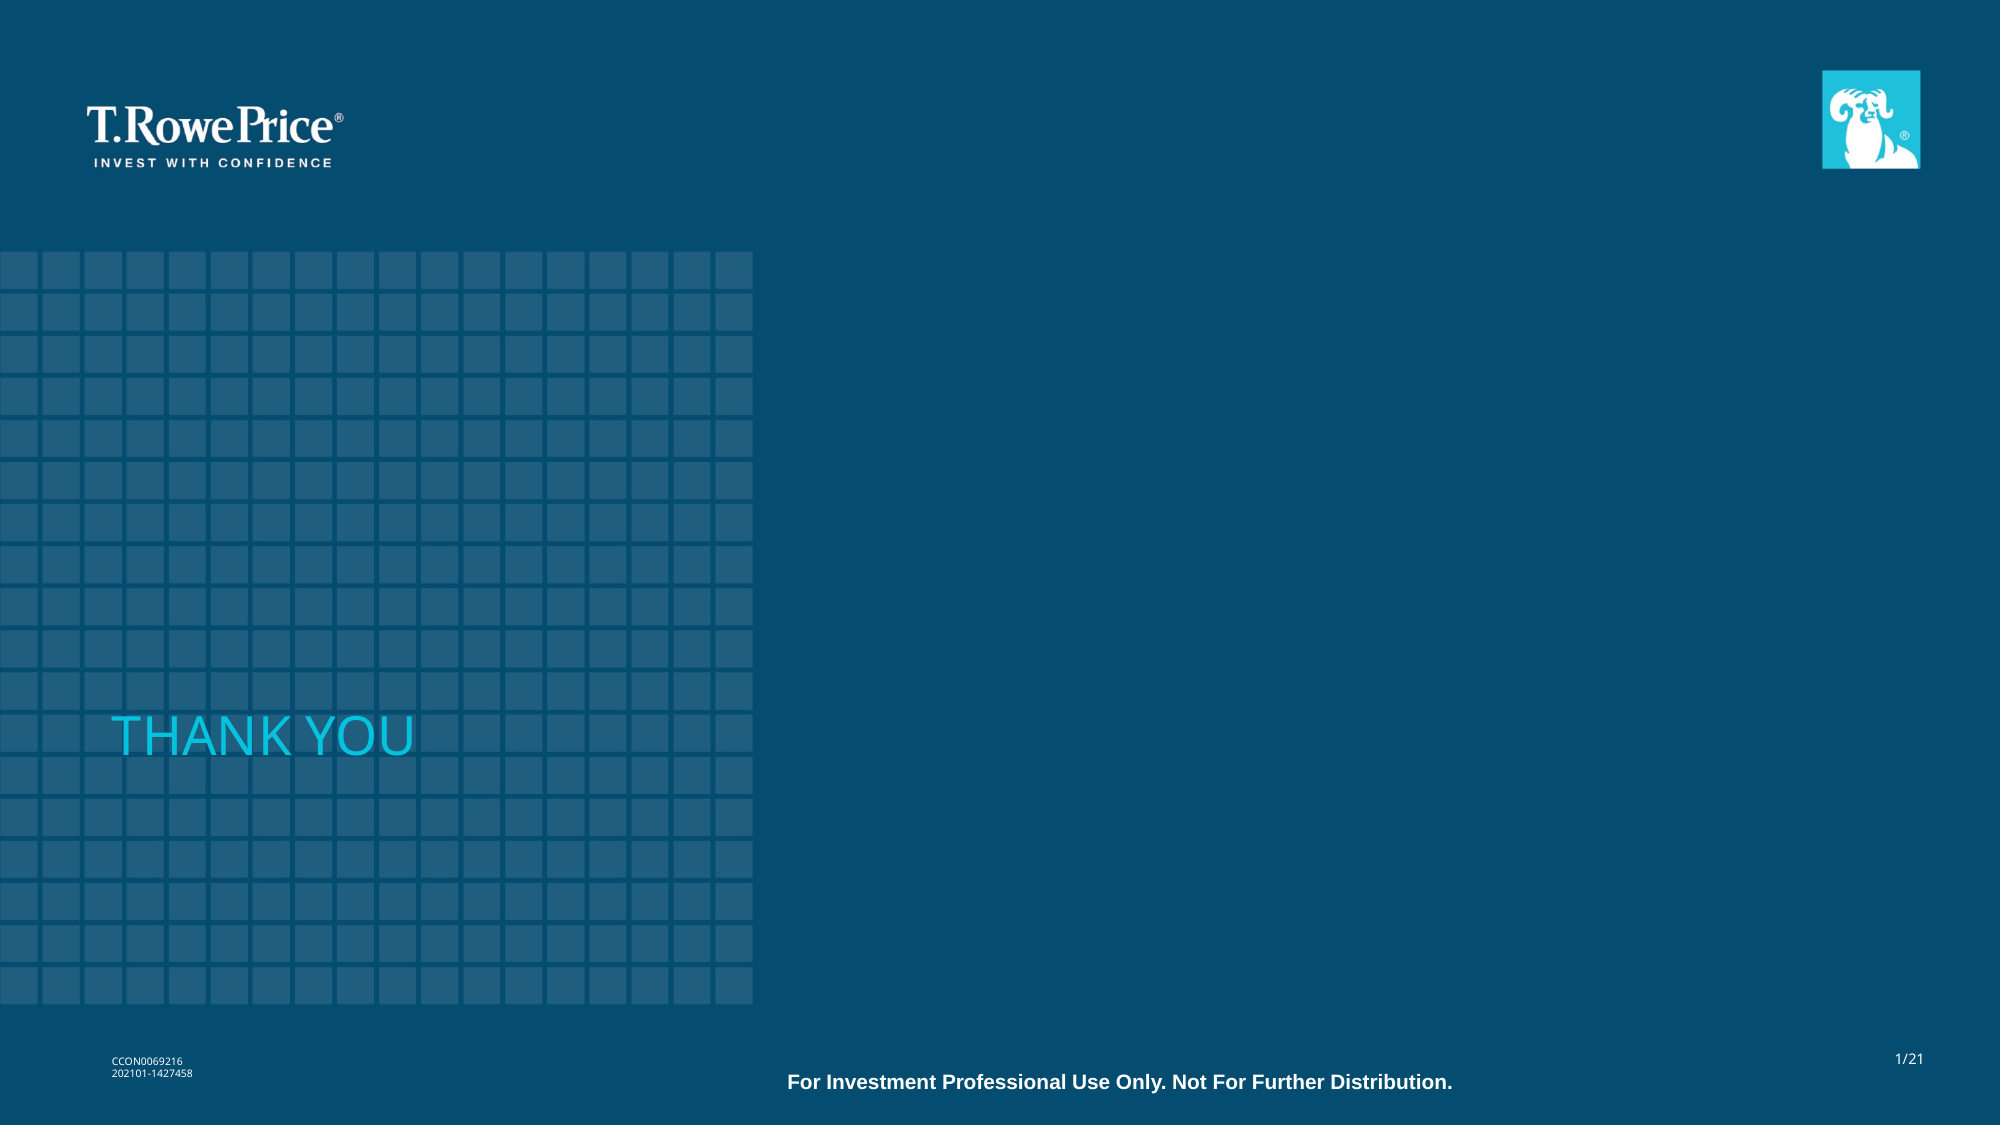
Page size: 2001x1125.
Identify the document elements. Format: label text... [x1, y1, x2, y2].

picture [296, 378, 333, 414]
picture [590, 252, 626, 288]
picture [0, 884, 37, 919]
picture [127, 294, 163, 330]
picture [169, 799, 205, 835]
picture [169, 463, 205, 499]
picture [589, 758, 626, 793]
picture [462, 968, 500, 1004]
picture [0, 758, 37, 793]
picture [632, 841, 668, 877]
picture [43, 547, 79, 583]
picture [43, 673, 79, 709]
picture [253, 463, 289, 499]
picture [716, 589, 752, 625]
picture [674, 884, 710, 919]
picture [548, 840, 584, 877]
picture [716, 421, 752, 457]
picture [253, 631, 289, 667]
picture [464, 715, 499, 751]
picture [422, 378, 459, 414]
picture [334, 113, 345, 122]
picture [211, 673, 247, 709]
picture [343, 720, 369, 751]
picture [253, 589, 289, 625]
picture [43, 294, 79, 330]
picture [506, 799, 543, 835]
picture [380, 294, 415, 330]
picture [422, 673, 459, 709]
picture [253, 547, 289, 583]
picture [296, 758, 333, 793]
picture [0, 463, 37, 499]
picture [674, 589, 710, 625]
picture [296, 421, 334, 457]
picture [464, 631, 499, 667]
picture [170, 673, 205, 709]
picture [380, 547, 416, 583]
picture [674, 294, 710, 330]
picture [674, 252, 710, 288]
picture [200, 157, 209, 168]
picture [125, 158, 132, 168]
picture [85, 884, 122, 919]
picture [548, 547, 584, 583]
picture [632, 252, 668, 288]
picture [170, 294, 205, 330]
picture [296, 252, 333, 288]
picture [127, 673, 163, 709]
picture [590, 715, 626, 751]
picture [716, 631, 752, 667]
picture [716, 336, 752, 372]
picture [590, 378, 626, 414]
picture [548, 715, 584, 751]
picture [0, 421, 37, 457]
picture [253, 294, 289, 330]
picture [422, 589, 459, 625]
picture [464, 884, 499, 920]
picture [422, 336, 459, 372]
picture [548, 631, 584, 667]
picture [287, 158, 294, 168]
picture [590, 294, 626, 331]
picture [43, 926, 79, 961]
picture [674, 631, 710, 667]
picture [127, 884, 163, 919]
picture [324, 157, 331, 168]
picture [127, 421, 163, 457]
picture [253, 252, 290, 288]
picture [506, 926, 543, 961]
picture [253, 504, 289, 541]
picture [166, 158, 177, 168]
picture [43, 378, 79, 414]
picture [674, 463, 710, 499]
picture [274, 158, 284, 169]
picture [211, 715, 248, 751]
picture [211, 378, 247, 414]
picture [338, 673, 373, 709]
picture [380, 589, 415, 625]
picture [127, 547, 163, 583]
picture [422, 547, 459, 583]
picture [296, 884, 333, 919]
picture [380, 968, 415, 1004]
picture [276, 719, 289, 751]
picture [211, 421, 248, 457]
picture [43, 421, 79, 457]
picture [548, 336, 584, 372]
picture [590, 589, 626, 625]
picture [43, 463, 79, 499]
picture [127, 926, 163, 961]
picture [464, 589, 499, 625]
picture [716, 968, 752, 1004]
picture [589, 546, 627, 583]
picture [506, 758, 543, 793]
picture [422, 758, 459, 793]
picture [85, 715, 122, 751]
picture [296, 589, 333, 625]
picture [253, 673, 289, 709]
picture [632, 715, 668, 751]
picture [127, 799, 163, 835]
picture [338, 252, 373, 288]
picture [169, 252, 205, 288]
picture [338, 799, 373, 835]
picture [674, 673, 710, 709]
picture [43, 504, 79, 541]
text_box For Investment Professional Use Only. Not For Further Distribution. [777, 1068, 1463, 1125]
picture [716, 715, 752, 751]
picture [152, 737, 163, 751]
picture [506, 463, 543, 499]
picture [506, 252, 543, 288]
picture [211, 631, 247, 667]
picture [632, 378, 668, 414]
picture [380, 631, 415, 667]
picture [422, 294, 459, 330]
picture [716, 252, 752, 288]
picture [632, 463, 668, 499]
picture [43, 841, 79, 877]
picture [85, 968, 122, 1004]
picture [323, 724, 333, 751]
picture [674, 336, 710, 372]
picture [464, 336, 499, 372]
picture [148, 158, 155, 168]
picture [506, 967, 543, 1004]
picture [632, 294, 668, 330]
picture [85, 631, 122, 667]
picture [548, 463, 584, 499]
picture [422, 504, 459, 541]
picture [297, 157, 308, 167]
picture [135, 158, 144, 168]
picture [85, 589, 122, 625]
picture [674, 926, 710, 961]
picture [296, 926, 333, 961]
picture [114, 158, 122, 167]
picture [85, 421, 124, 457]
picture [506, 294, 543, 330]
picture [338, 739, 343, 751]
picture [506, 589, 543, 625]
picture [548, 421, 584, 457]
picture [169, 968, 205, 1004]
picture [253, 967, 289, 1004]
picture [380, 799, 416, 835]
picture [193, 722, 205, 739]
picture [85, 463, 122, 499]
picture [338, 631, 374, 667]
picture [422, 967, 459, 1004]
picture [169, 421, 205, 457]
picture [87, 106, 117, 142]
picture [716, 926, 752, 961]
picture [548, 799, 584, 836]
picture [338, 926, 373, 961]
picture [380, 715, 416, 751]
picture [380, 504, 416, 541]
picture [590, 631, 626, 667]
picture [296, 294, 333, 331]
picture [85, 252, 124, 288]
picture [253, 841, 289, 877]
text_box 1/21 [1894, 1049, 2000, 1068]
picture [464, 926, 499, 961]
picture [211, 336, 247, 372]
picture [0, 715, 37, 751]
picture [422, 715, 459, 751]
picture [237, 106, 277, 142]
picture [85, 378, 122, 414]
picture [189, 158, 197, 167]
picture [590, 673, 626, 709]
picture [632, 336, 668, 372]
picture [0, 799, 37, 835]
picture [211, 841, 247, 877]
picture [462, 504, 499, 541]
picture [170, 631, 205, 667]
picture [464, 252, 499, 288]
picture [632, 799, 668, 835]
picture [462, 757, 499, 793]
picture [225, 723, 243, 751]
picture [211, 504, 247, 541]
picture [211, 884, 247, 920]
picture [422, 463, 459, 499]
picture [380, 252, 415, 288]
picture [463, 463, 499, 499]
picture [253, 421, 291, 457]
picture [674, 504, 710, 541]
picture [0, 504, 37, 541]
picture [114, 135, 120, 142]
picture [0, 926, 37, 961]
picture [548, 968, 584, 1004]
picture [253, 758, 289, 793]
picture [716, 504, 752, 541]
picture [590, 884, 626, 919]
picture [211, 926, 247, 961]
picture [0, 252, 37, 288]
picture [380, 758, 416, 793]
list CCON0069216 202101-1427458 [111, 1054, 498, 1094]
picture [506, 884, 543, 919]
picture [169, 715, 205, 751]
picture [170, 926, 205, 961]
picture [219, 157, 227, 168]
picture [127, 336, 163, 372]
picture [127, 252, 163, 288]
picture [590, 799, 626, 835]
picture [169, 504, 205, 541]
picture [674, 758, 710, 793]
picture [548, 378, 584, 414]
picture [589, 504, 626, 541]
picture [632, 504, 668, 541]
picture [506, 841, 543, 877]
picture [338, 589, 374, 625]
picture [506, 504, 543, 541]
picture [632, 884, 668, 919]
picture [85, 926, 122, 961]
picture [85, 758, 122, 793]
picture [338, 715, 373, 732]
picture [170, 884, 205, 920]
picture [464, 841, 499, 877]
picture [380, 841, 415, 877]
picture [296, 547, 333, 583]
picture [506, 715, 543, 751]
picture [127, 504, 163, 541]
picture [127, 463, 163, 499]
picture [506, 378, 543, 414]
picture [169, 378, 205, 414]
picture [464, 378, 499, 414]
picture [338, 463, 374, 499]
picture [0, 547, 37, 583]
picture [211, 589, 247, 625]
picture [253, 926, 289, 961]
picture [506, 336, 543, 372]
picture [170, 589, 205, 625]
picture [1823, 71, 1920, 169]
picture [632, 421, 668, 457]
picture [0, 378, 37, 414]
picture [506, 547, 543, 583]
picture [296, 631, 333, 667]
picture [127, 378, 163, 414]
picture [43, 715, 79, 751]
picture [632, 967, 668, 1004]
picture [296, 799, 333, 835]
picture [43, 631, 79, 667]
picture [277, 109, 311, 144]
picture [380, 884, 415, 919]
picture [43, 336, 79, 372]
picture [85, 504, 122, 541]
picture [211, 546, 248, 583]
picture [85, 336, 122, 372]
picture [253, 799, 289, 835]
picture [0, 673, 37, 709]
picture [674, 715, 710, 751]
picture [422, 841, 459, 877]
picture [268, 737, 282, 751]
picture [253, 884, 289, 919]
picture [338, 758, 374, 793]
picture [0, 967, 37, 1004]
picture [211, 463, 247, 499]
picture [338, 294, 374, 330]
picture [590, 463, 626, 499]
picture [211, 294, 247, 330]
picture [168, 841, 205, 877]
picture [338, 968, 373, 1004]
picture [338, 336, 373, 372]
picture [296, 673, 333, 709]
picture [590, 926, 626, 961]
picture [127, 968, 163, 1004]
picture [253, 336, 289, 372]
picture [548, 757, 584, 793]
picture [589, 421, 627, 457]
picture [338, 547, 373, 583]
picture [716, 673, 752, 709]
picture [211, 967, 247, 1004]
picture [590, 336, 626, 372]
picture [716, 841, 752, 877]
picture [548, 589, 584, 625]
picture [338, 884, 373, 919]
picture [296, 463, 333, 499]
picture [548, 252, 584, 288]
picture [632, 758, 668, 793]
picture [506, 673, 543, 709]
picture [43, 884, 79, 919]
picture [632, 926, 668, 961]
picture [85, 547, 122, 583]
picture [632, 631, 668, 667]
picture [85, 673, 122, 709]
picture [716, 378, 752, 414]
picture [632, 673, 668, 709]
picture [464, 421, 499, 457]
picture [0, 294, 37, 331]
picture [127, 841, 163, 877]
picture [211, 758, 247, 793]
picture [422, 421, 459, 457]
picture [253, 378, 289, 414]
picture [464, 799, 499, 836]
picture [674, 799, 710, 835]
picture [464, 294, 499, 330]
picture [0, 841, 37, 877]
picture [170, 547, 205, 583]
picture [548, 504, 584, 541]
picture [632, 547, 668, 583]
picture [311, 158, 320, 168]
picture [674, 841, 710, 877]
picture [43, 758, 79, 793]
picture [632, 589, 668, 625]
picture [43, 252, 79, 288]
picture [296, 841, 333, 877]
picture [296, 504, 333, 541]
picture [128, 715, 163, 751]
picture [338, 841, 374, 877]
picture [244, 158, 253, 167]
picture [590, 967, 626, 1004]
picture [43, 589, 79, 625]
picture [464, 547, 499, 583]
picture [674, 968, 710, 1004]
picture [422, 884, 459, 919]
picture [674, 421, 710, 457]
picture [0, 589, 37, 625]
picture [211, 252, 248, 288]
picture [716, 546, 752, 583]
picture [716, 758, 752, 793]
picture [124, 106, 233, 145]
picture [548, 926, 584, 961]
picture [101, 158, 110, 167]
picture [0, 631, 37, 667]
picture [338, 504, 374, 541]
picture [85, 841, 124, 877]
picture [548, 294, 584, 331]
picture [589, 841, 626, 877]
picture [338, 378, 373, 414]
picture [296, 968, 333, 1004]
picture [380, 926, 415, 961]
picture [127, 631, 163, 667]
picture [380, 421, 416, 457]
picture [716, 883, 752, 919]
picture [716, 463, 752, 499]
picture [85, 799, 122, 835]
picture [716, 294, 752, 330]
picture [169, 758, 205, 793]
picture [211, 799, 247, 835]
picture [548, 673, 584, 709]
picture [252, 715, 289, 751]
picture [380, 673, 415, 709]
picture [422, 252, 459, 288]
picture [170, 336, 205, 372]
picture [380, 463, 416, 499]
picture [380, 378, 415, 414]
picture [127, 758, 163, 793]
picture [380, 336, 415, 372]
picture [422, 799, 459, 835]
picture [0, 336, 37, 372]
picture [674, 547, 710, 583]
picture [548, 884, 584, 919]
picture [85, 294, 122, 330]
picture [716, 799, 752, 835]
picture [311, 118, 333, 144]
picture [422, 631, 459, 668]
picture [43, 967, 79, 1004]
picture [422, 926, 459, 961]
picture [296, 336, 333, 372]
picture [231, 158, 241, 168]
picture [506, 421, 543, 457]
picture [189, 743, 205, 751]
picture [464, 673, 499, 709]
picture [296, 715, 331, 751]
picture [257, 157, 263, 168]
picture [506, 631, 543, 667]
picture [43, 799, 79, 835]
picture [674, 378, 710, 414]
picture [338, 421, 373, 457]
picture [127, 589, 163, 625]
